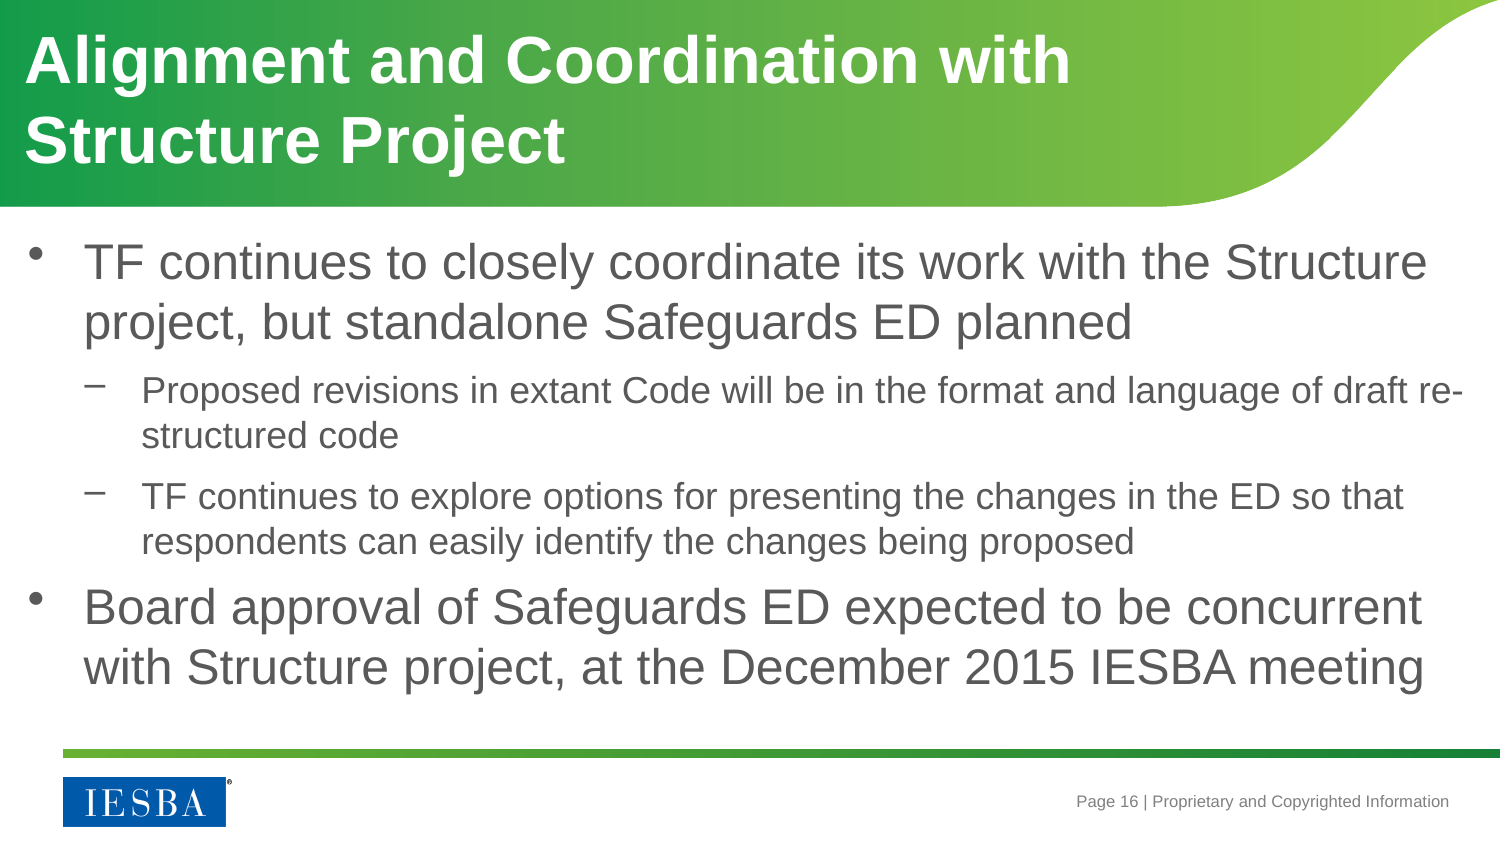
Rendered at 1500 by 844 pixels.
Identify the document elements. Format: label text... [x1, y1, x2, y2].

picture [0, 0, 1500, 207]
list TF continues to closely coordinate its work with the Structure project, but standalone Safeguards ED planned Proposed revisions in extant Code will be in the format and language of draft re-structured code TF continues to explore options for presenting the changes in the ED so that respondents can easily identify the changes being proposed Board approval of Safeguards ED expected to be concurrent with Structure project, at the December 2015 IESBA meeting [12, 221, 1488, 725]
title Alignment and Coordination with Structure Project [24, 64, 1338, 130]
picture [63, 777, 232, 827]
